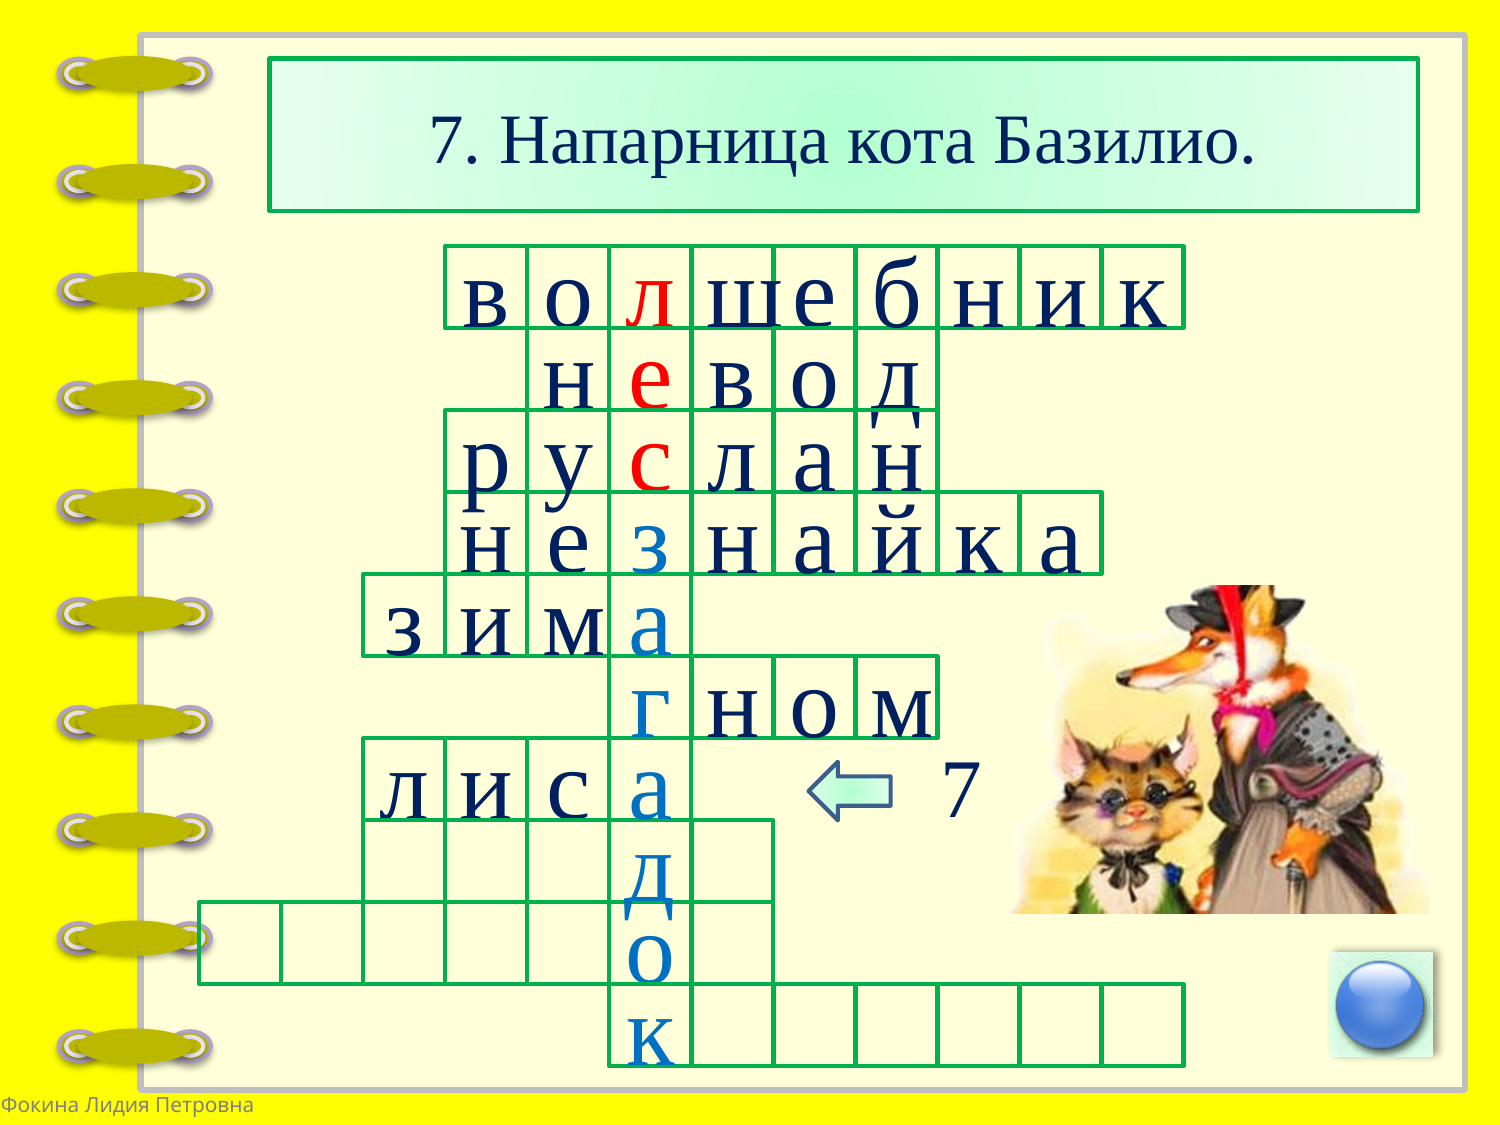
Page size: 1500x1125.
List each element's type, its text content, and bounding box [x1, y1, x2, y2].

text_box [1022, 982, 1099, 1068]
picture [1328, 951, 1434, 1057]
text_box [940, 982, 1022, 1068]
text_box л [611, 244, 693, 326]
text_box л [361, 736, 447, 818]
text_box в [693, 330, 771, 408]
text_box м [525, 572, 611, 658]
text_box е [525, 494, 611, 572]
text_box а [1022, 490, 1104, 576]
text_box а [611, 740, 693, 822]
text_box н [858, 408, 940, 494]
text_box д [858, 330, 940, 408]
text_box о [529, 244, 611, 326]
text_box д [611, 822, 689, 904]
text_box б [858, 244, 935, 330]
text_box а [775, 494, 858, 576]
text_box а [611, 576, 693, 658]
text_box [525, 818, 611, 904]
text_box ш [693, 244, 775, 330]
text_box р [443, 408, 525, 494]
text_box [279, 900, 361, 986]
text_box [447, 904, 525, 986]
text_box [689, 982, 775, 1068]
text_box г [607, 658, 689, 740]
text_box к [935, 490, 1022, 576]
text_box к [1104, 244, 1186, 330]
text_box о [771, 326, 858, 408]
text_box й [858, 494, 935, 576]
text_box [197, 900, 279, 986]
text_box н [443, 494, 525, 572]
text_box з [611, 490, 689, 576]
text_box 7 [925, 726, 979, 842]
text_box и [1022, 244, 1104, 330]
text_box е [607, 326, 693, 408]
text_box [1099, 982, 1186, 1068]
text_box [443, 818, 525, 904]
text_box к [607, 982, 689, 1068]
text_box з [361, 572, 443, 658]
picture [984, 585, 1430, 915]
text_box [689, 818, 775, 900]
text_box н [525, 326, 607, 408]
text_box л [689, 408, 775, 494]
text_box [361, 818, 443, 900]
text_box е [775, 244, 858, 326]
text_box [361, 900, 447, 986]
text_box у [525, 408, 611, 494]
text_box [858, 982, 940, 1068]
text_box с [529, 736, 611, 818]
text_box [689, 900, 775, 982]
text_box и [443, 572, 525, 658]
text_box н [689, 494, 775, 576]
text_box [525, 904, 611, 986]
text_box в [443, 244, 529, 330]
text_box и [447, 736, 529, 818]
text_box [806, 759, 893, 823]
text_box н [935, 244, 1022, 330]
text_box о [771, 654, 853, 740]
text_box а [775, 408, 858, 494]
text_box 7. Напарница кота Базилио. [267, 56, 1420, 213]
text_box [775, 982, 858, 1068]
text_box о [611, 904, 689, 982]
text_box н [689, 654, 771, 740]
text_box м [853, 654, 940, 740]
text_box с [611, 408, 689, 490]
